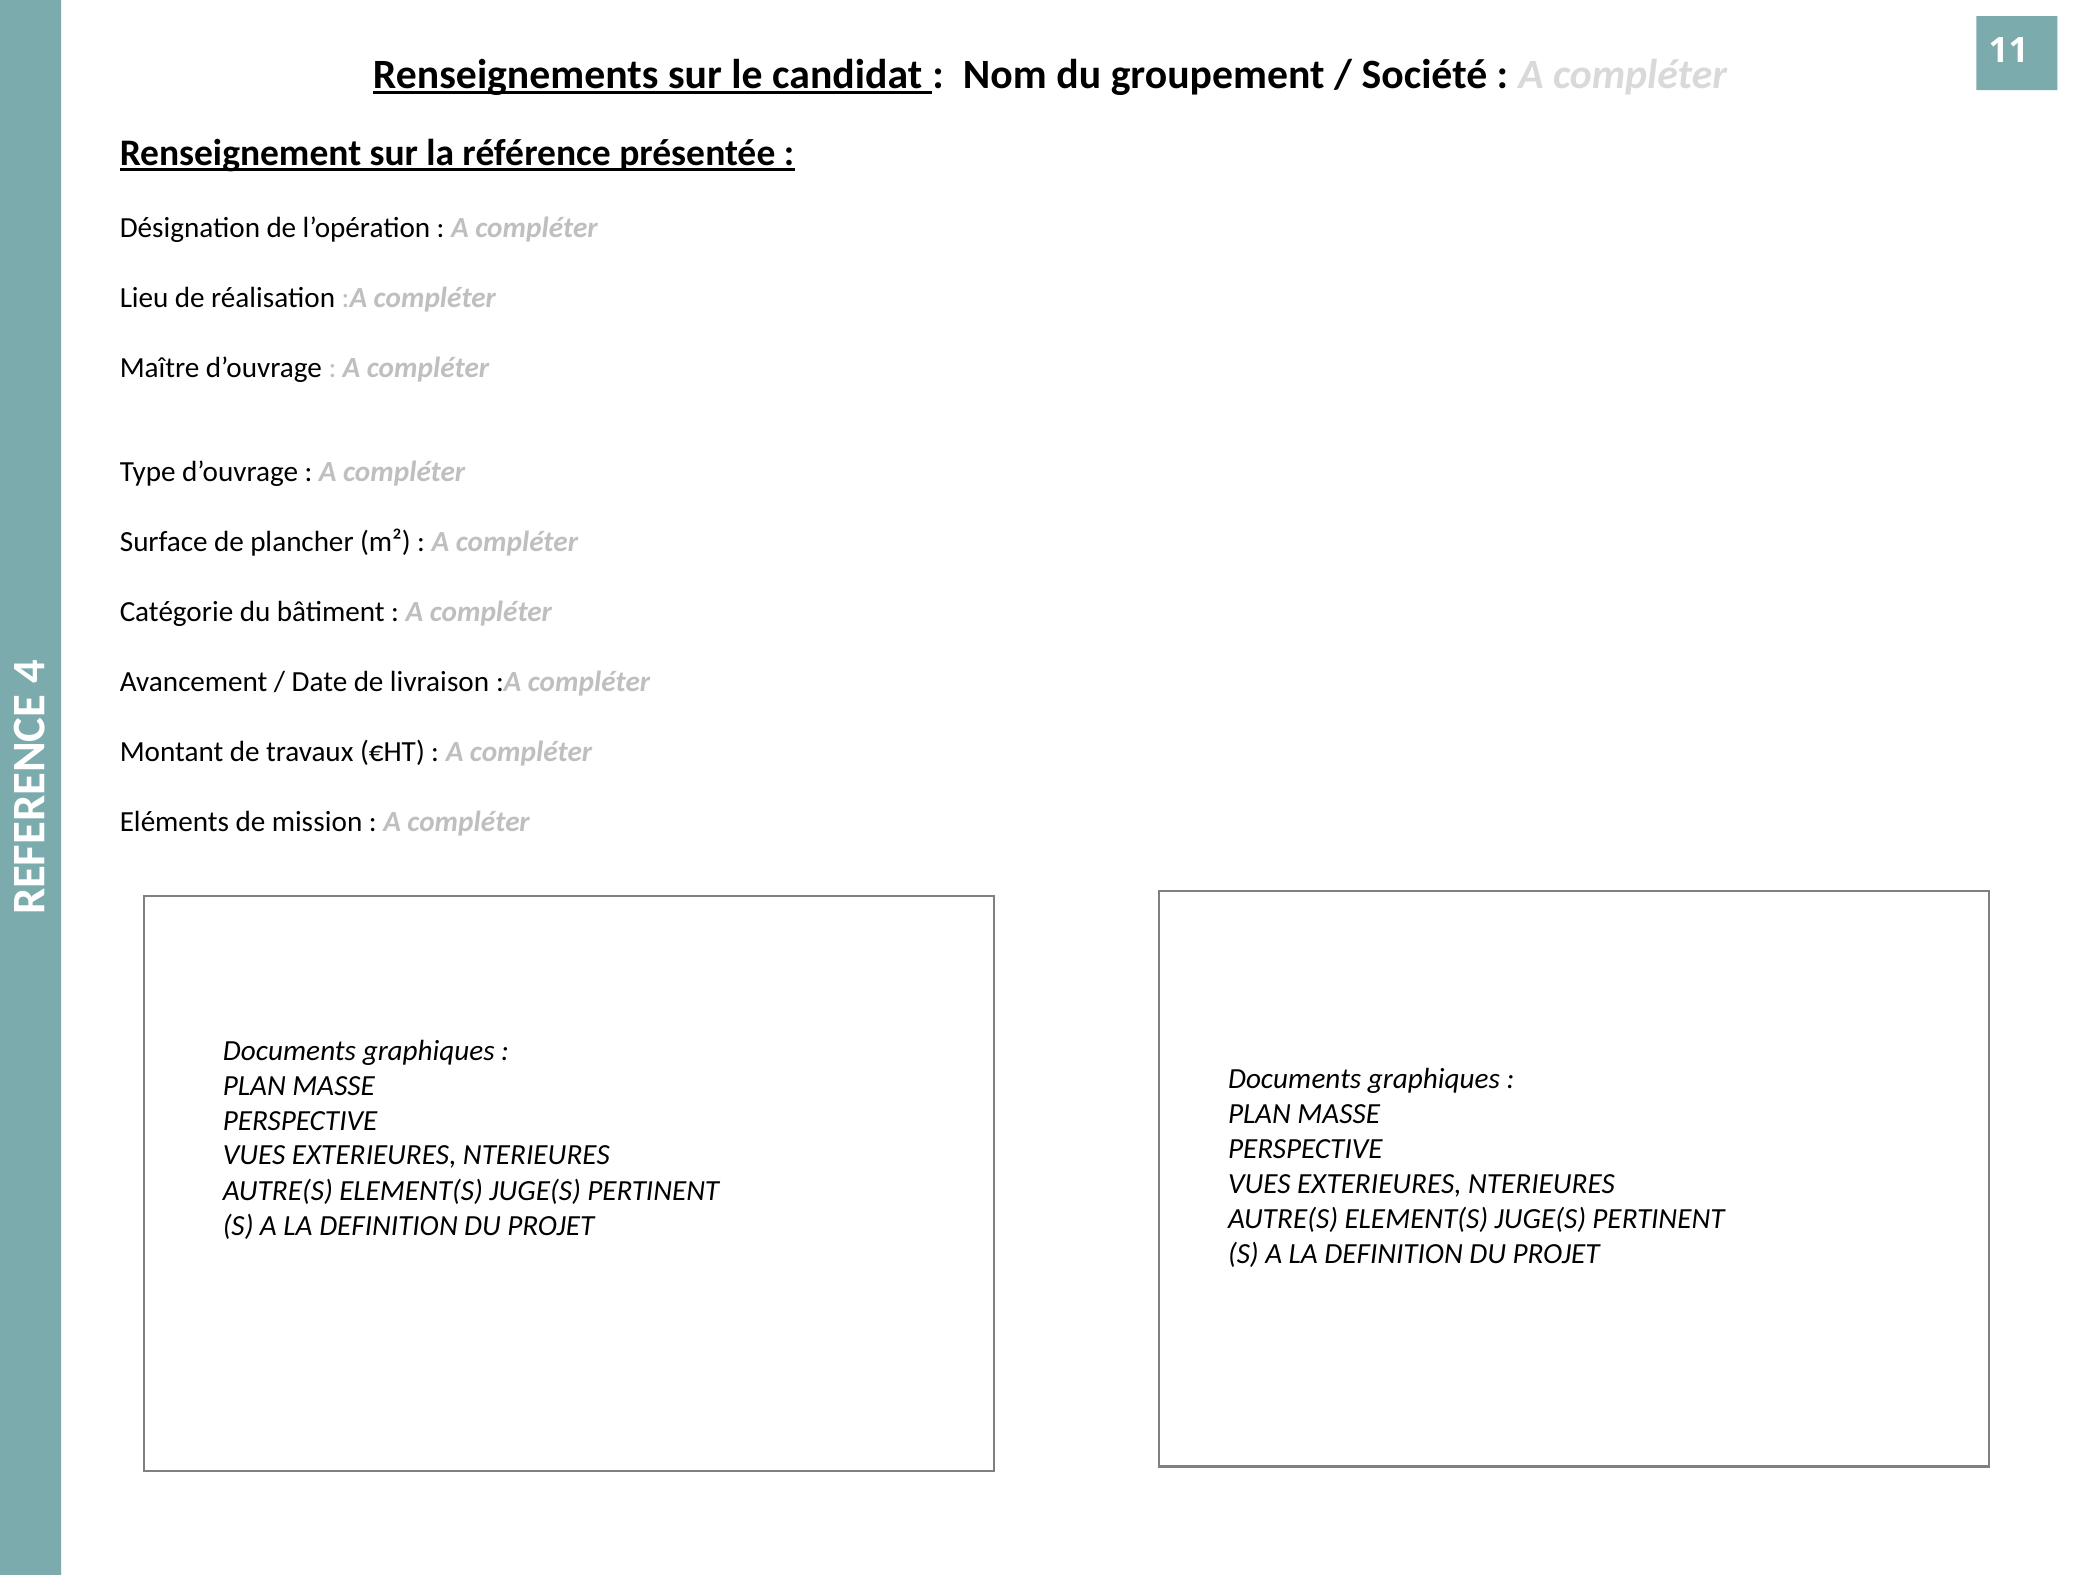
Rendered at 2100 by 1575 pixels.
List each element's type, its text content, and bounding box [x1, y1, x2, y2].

text_box REFERENCE 4 [0, 0, 62, 1575]
text_box [1158, 890, 1990, 1468]
text_box Documents graphiques : PLAN MASSE PERSPECTIVE VUES EXTERIEURES, NTERIEURES AUTRE(S) ELEMENT(S) JUGE(S) PERTINENT (S) A LA DEFINITION DU PROJET [1213, 1052, 1771, 1277]
text_box Renseignement sur la référence présentée : Désignation de l’opération : A compléter Lieu de réalisation :A compléter Maître d’ouvrage : A compléter Type d’ouvrage : A compléter Surface de plancher (m²) : A compléter Catégorie du bâtiment : A compléter Avancement / Date de livraison :A compléter Montant de travaux (€HT) : A compléter Eléments de mission : A compléter [105, 120, 825, 950]
text_box [2044, 15, 2058, 91]
text_box Renseignements sur le candidat : Nom du groupement / Société : A compléter [258, 39, 1842, 105]
text_box Documents graphiques : PLAN MASSE PERSPECTIVE VUES EXTERIEURES, NTERIEURES AUTRE(S) ELEMENT(S) JUGE(S) PERTINENT (S) A LA DEFINITION DU PROJET [208, 1023, 765, 1249]
slide_number 11 [1962, 12, 2044, 91]
text_box [143, 895, 995, 1472]
